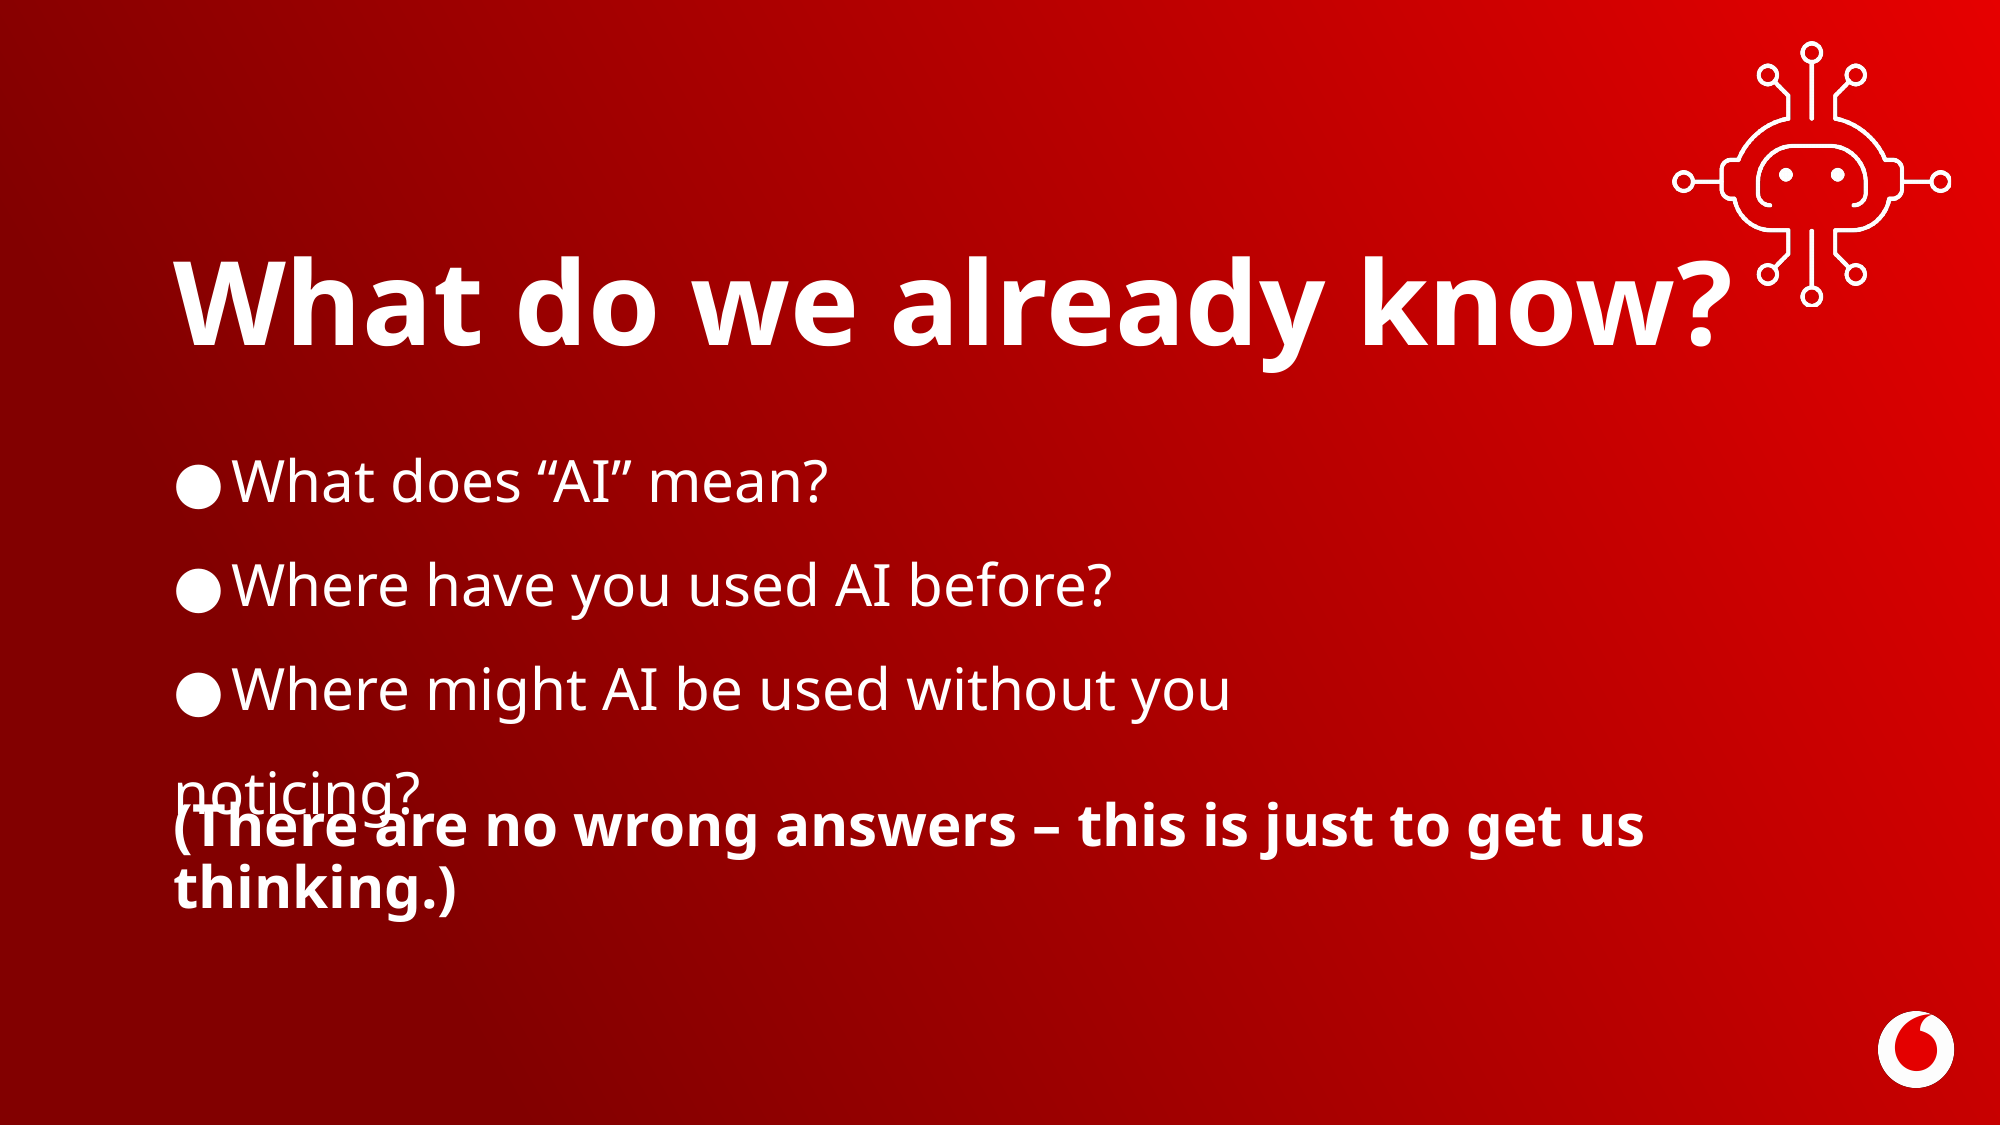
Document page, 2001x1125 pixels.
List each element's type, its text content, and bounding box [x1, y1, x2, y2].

text_box (There are no wrong answers – this is just to get us thinking.) [173, 795, 1731, 878]
picture [1874, 1007, 1963, 1092]
text_box What do we already know? [173, 243, 1762, 369]
text_box ● What does “AI” mean? ● Where have you used AI before? ● Where might AI be used without you noticing? [173, 409, 1386, 771]
picture [1671, 41, 1952, 308]
